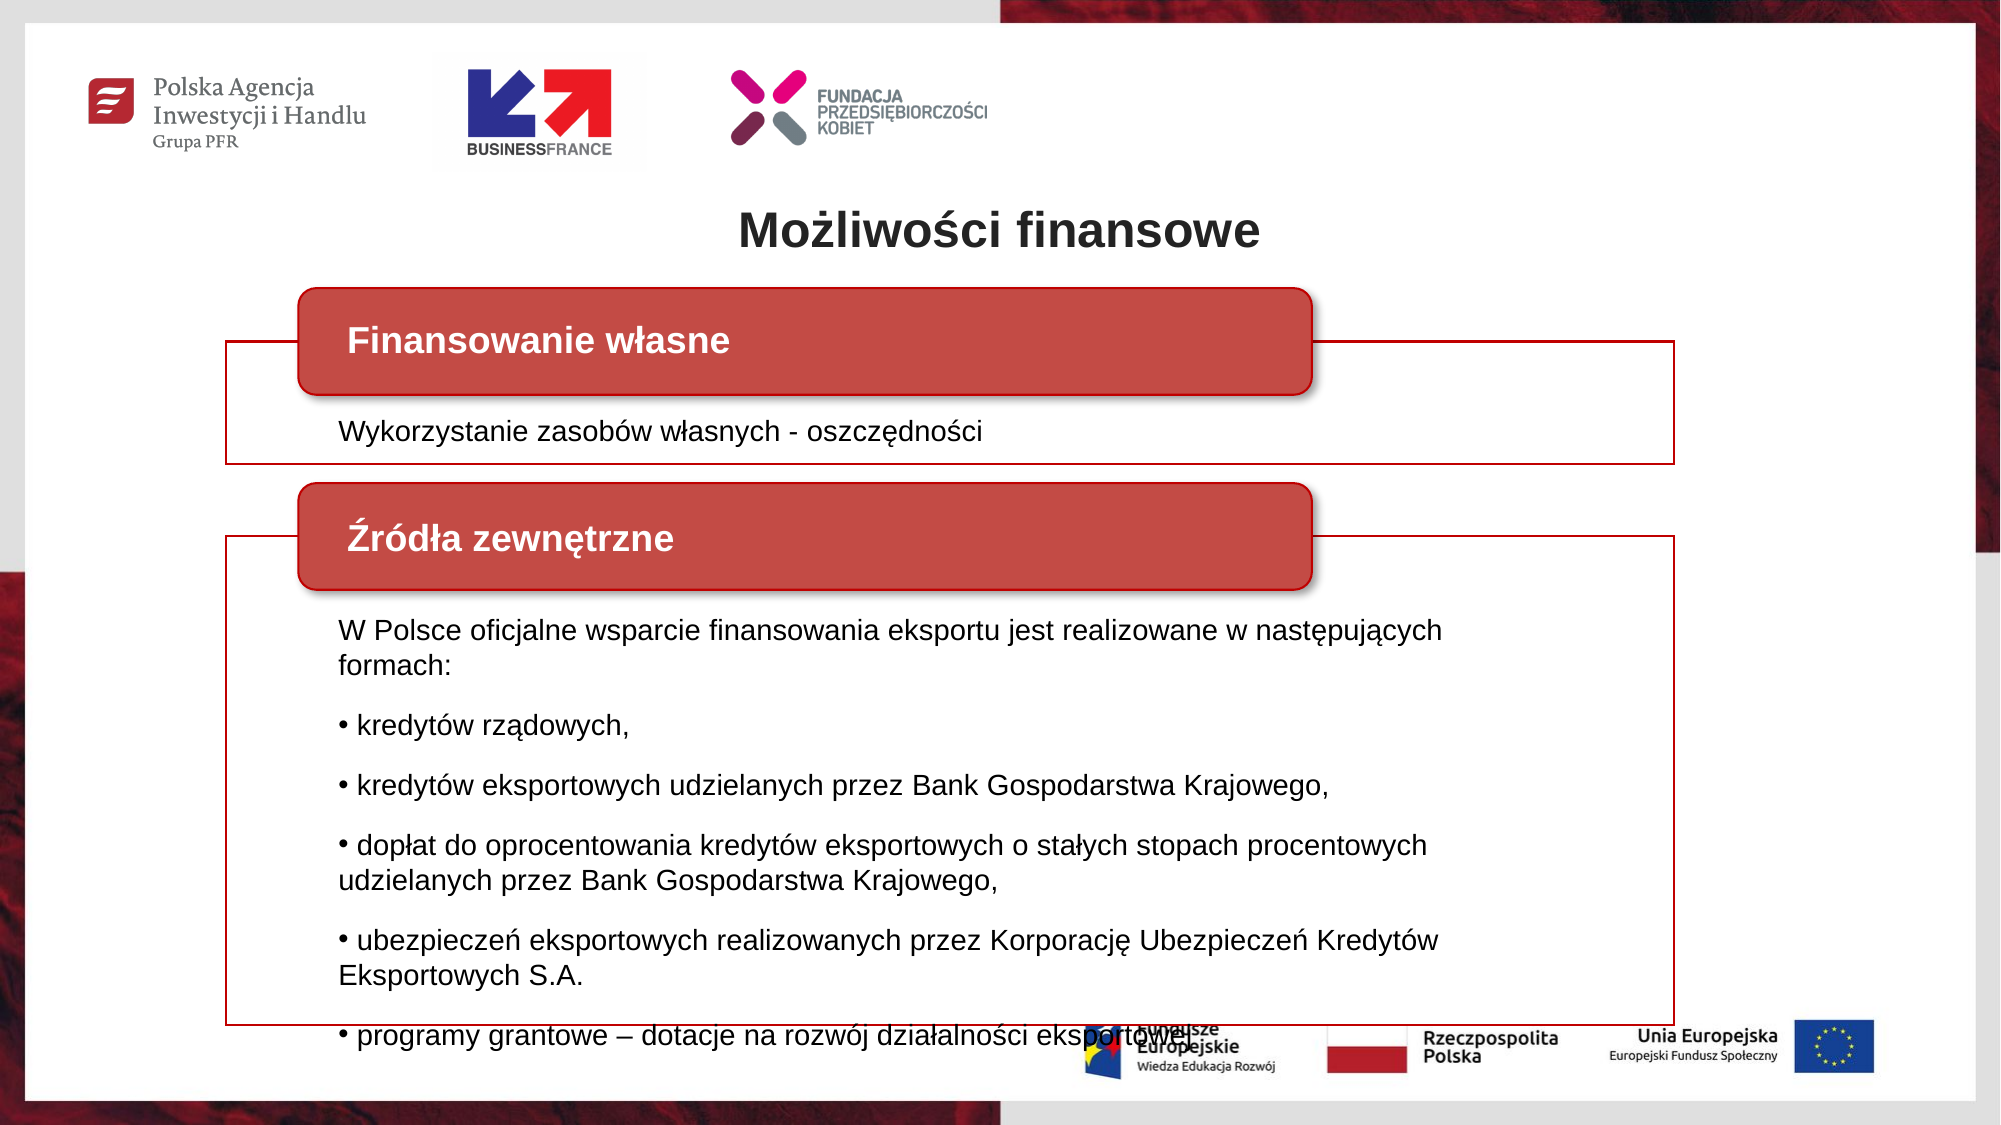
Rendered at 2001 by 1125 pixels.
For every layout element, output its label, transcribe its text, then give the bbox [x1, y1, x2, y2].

title Możliwości finansowe [137, 95, 1863, 313]
picture [0, 0, 2001, 1125]
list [225, 284, 1674, 1030]
